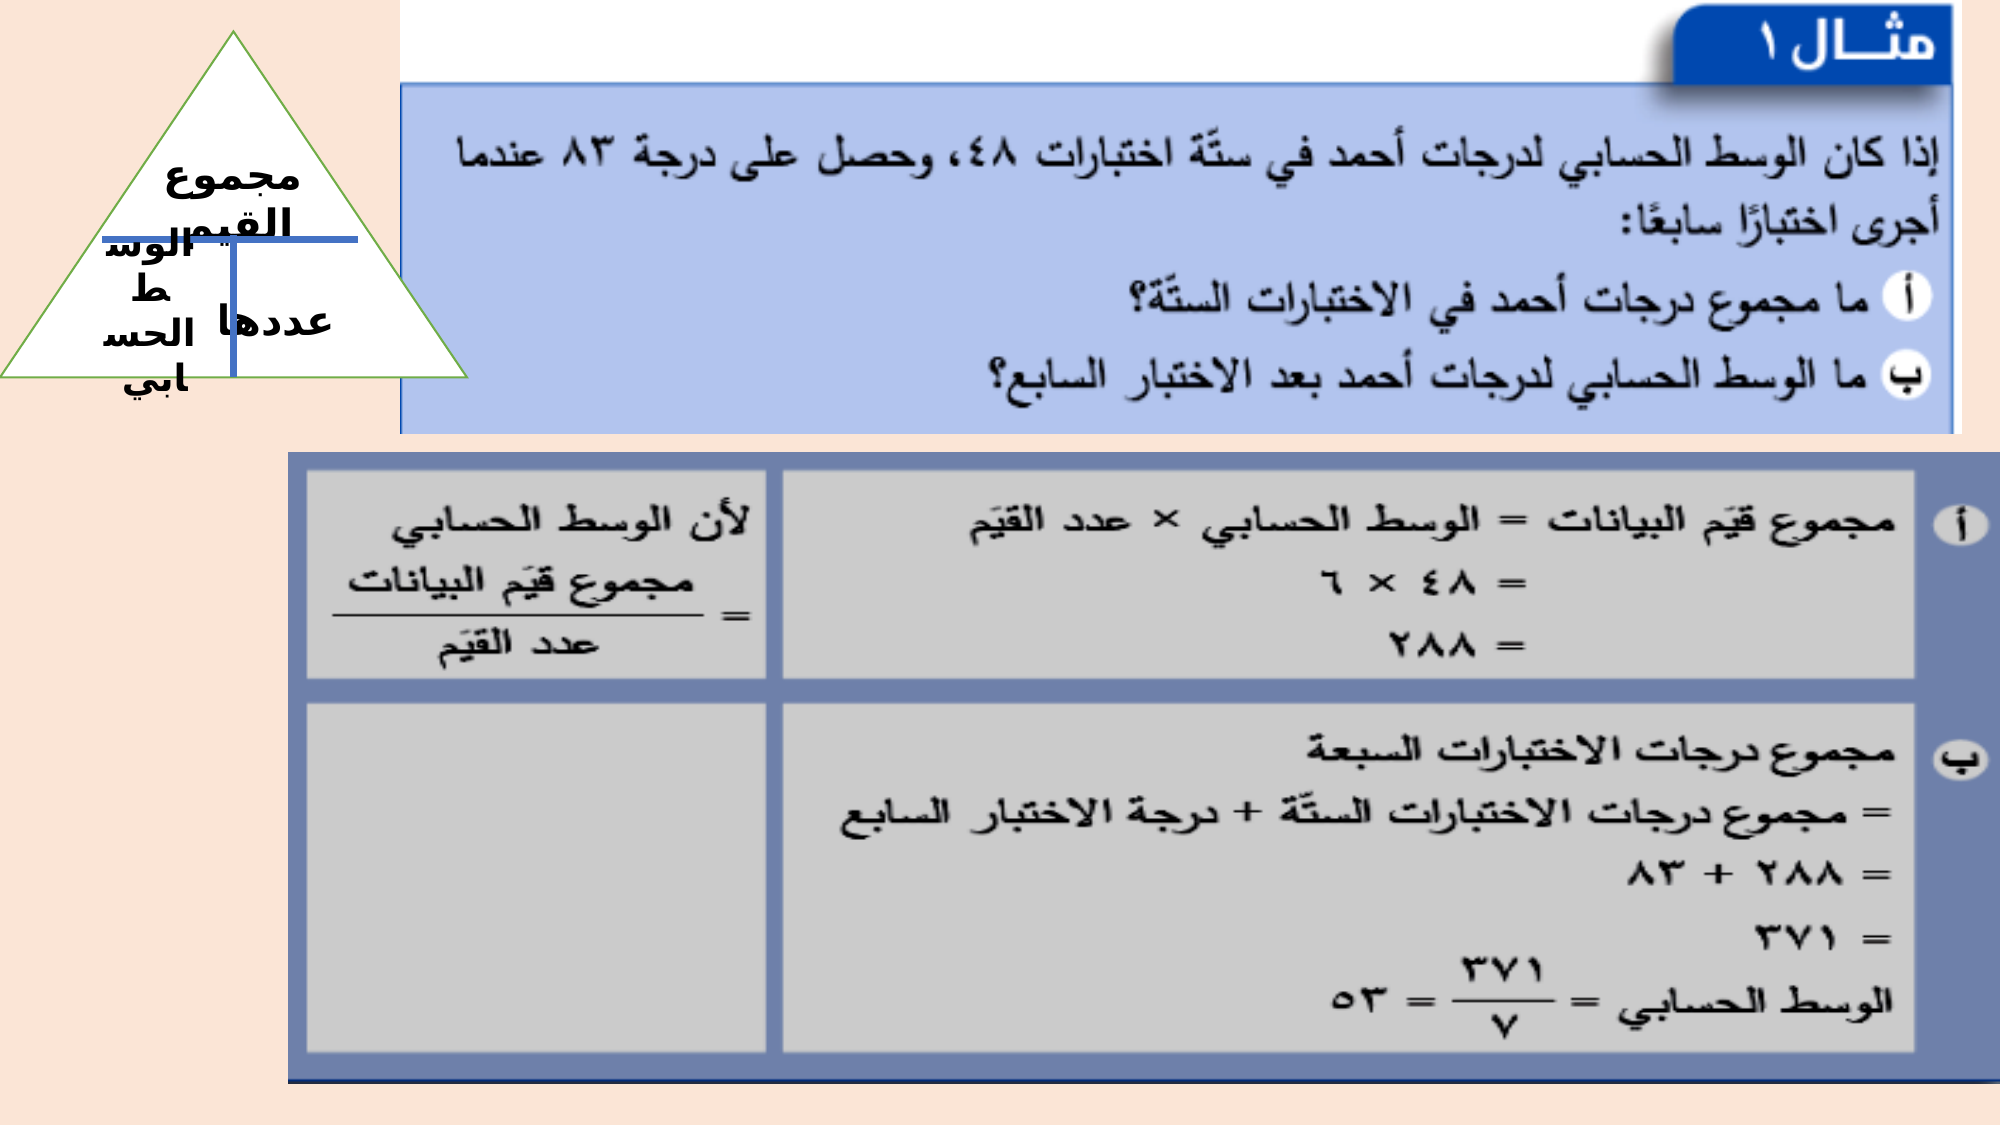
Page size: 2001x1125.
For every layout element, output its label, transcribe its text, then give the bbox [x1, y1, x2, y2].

picture [288, 452, 2000, 1084]
text_box الوسط الحسابي [78, 260, 222, 357]
text_box مجموع القيم عددها [0, 29, 400, 379]
picture [400, 0, 1962, 434]
